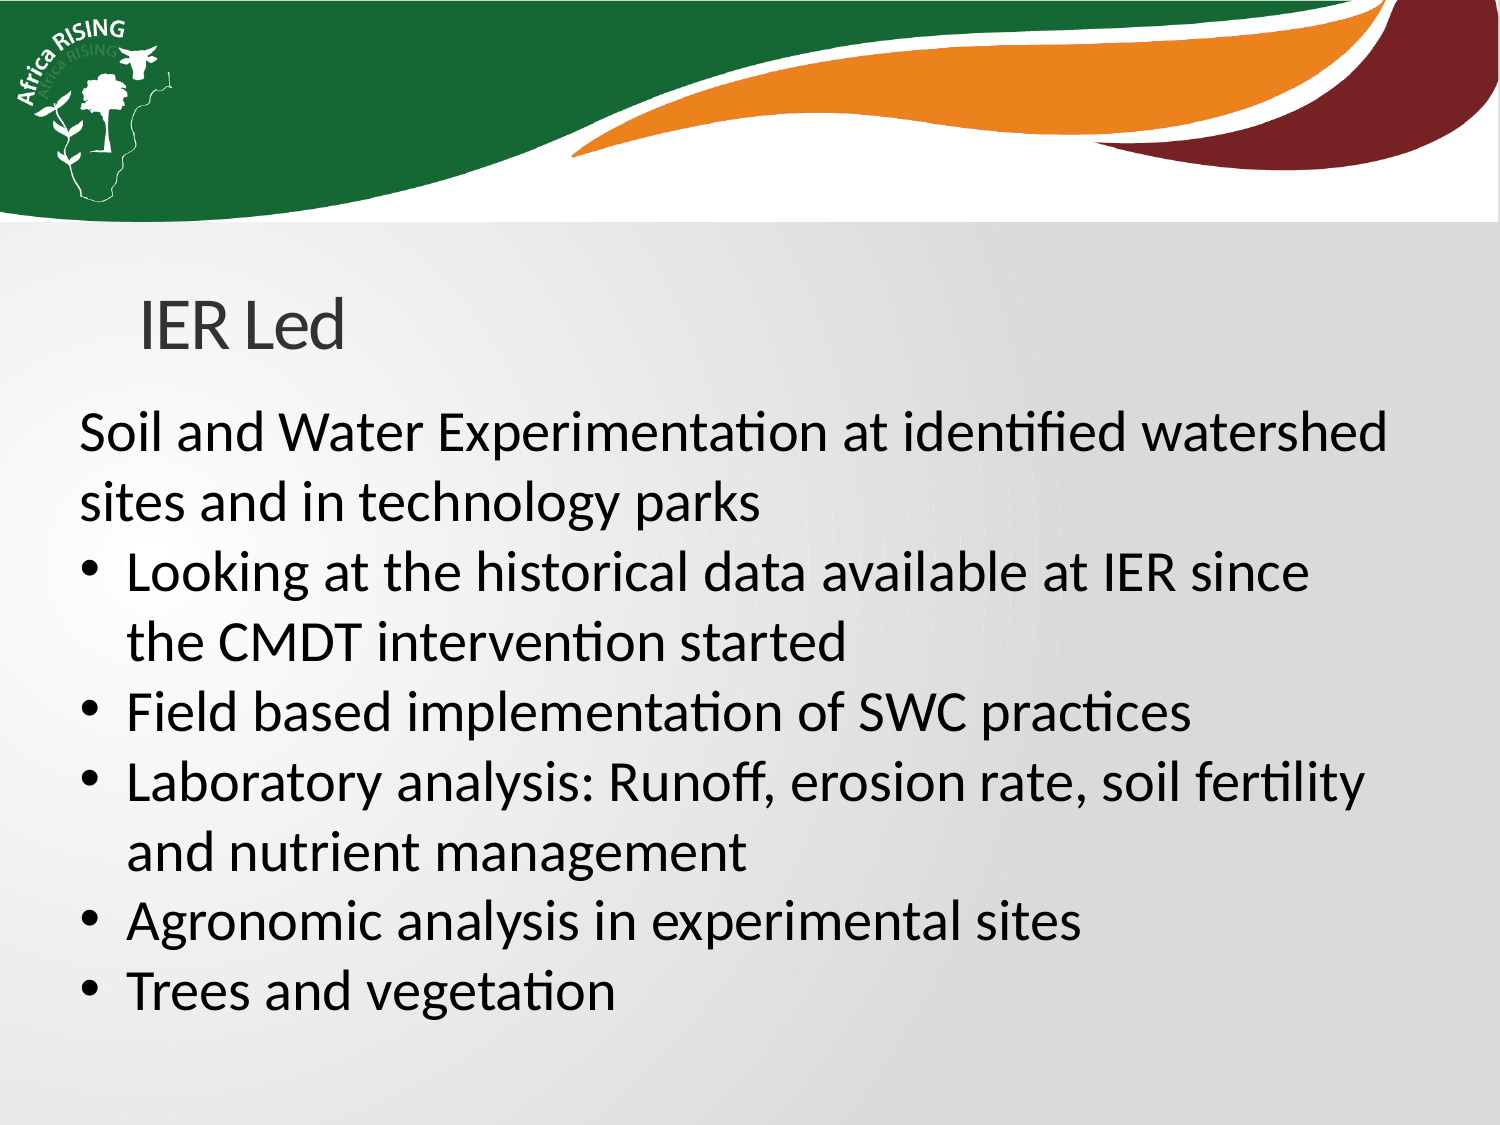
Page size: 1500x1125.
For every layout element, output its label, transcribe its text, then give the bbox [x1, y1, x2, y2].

picture [0, 0, 1499, 222]
text_box Soil and Water Experimentation at identified watershed sites and in technology parks Looking at the historical data available at IER since the CMDT intervention started Field based implementation of SWC practices Laboratory analysis: Runoff, erosion rate, soil fertility and nutrient management Agronomic analysis in experimental sites Trees and vegetation [64, 385, 1412, 1030]
title IER Led [123, 267, 1459, 810]
